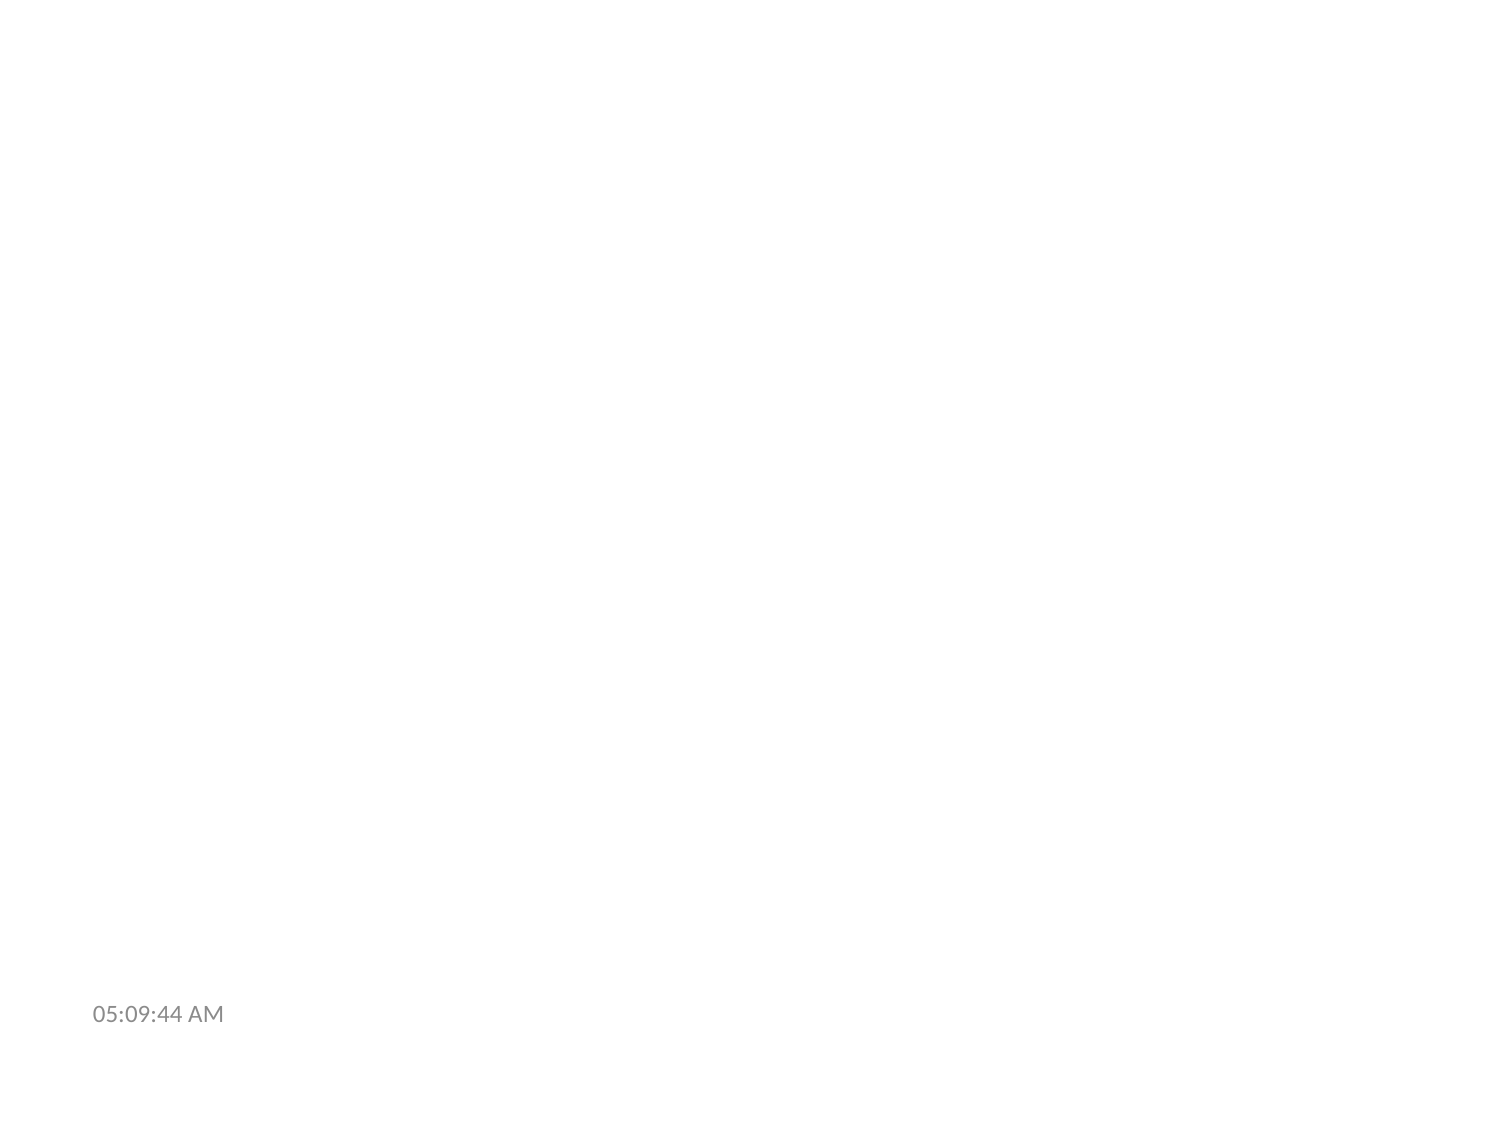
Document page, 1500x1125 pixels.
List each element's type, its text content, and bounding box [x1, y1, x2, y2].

text_box 3:35:09 PM [77, 982, 428, 1043]
